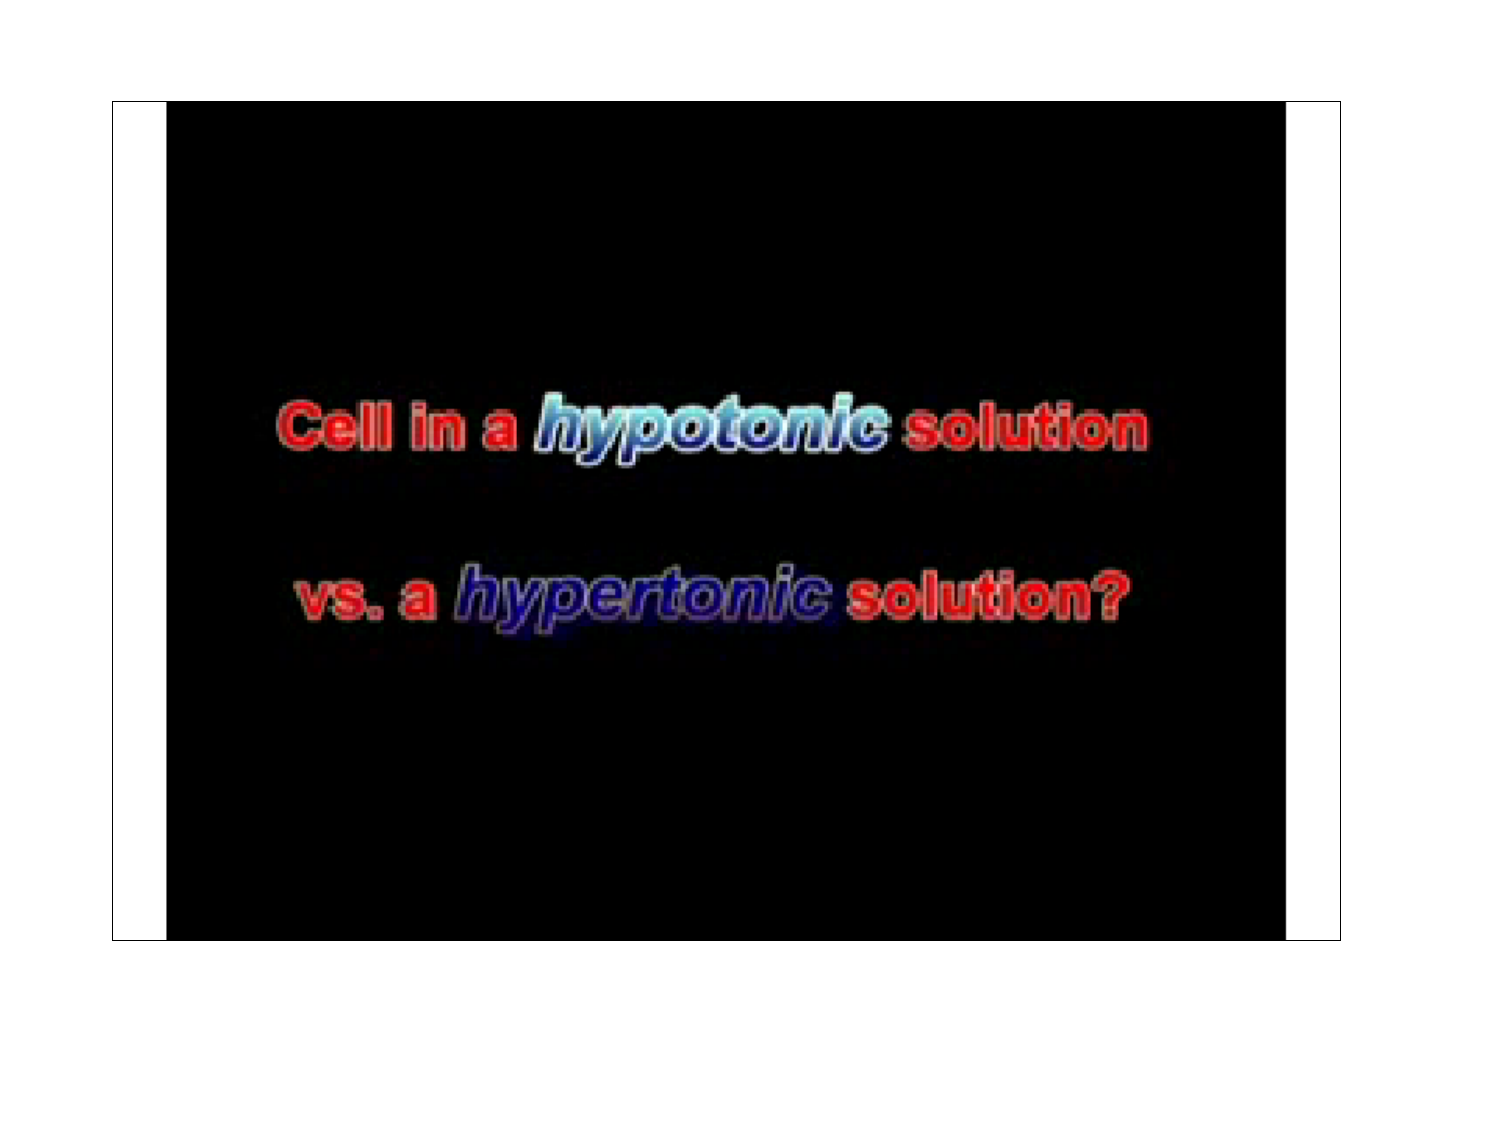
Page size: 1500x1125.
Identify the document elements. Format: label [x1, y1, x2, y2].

picture [113, 102, 1340, 940]
